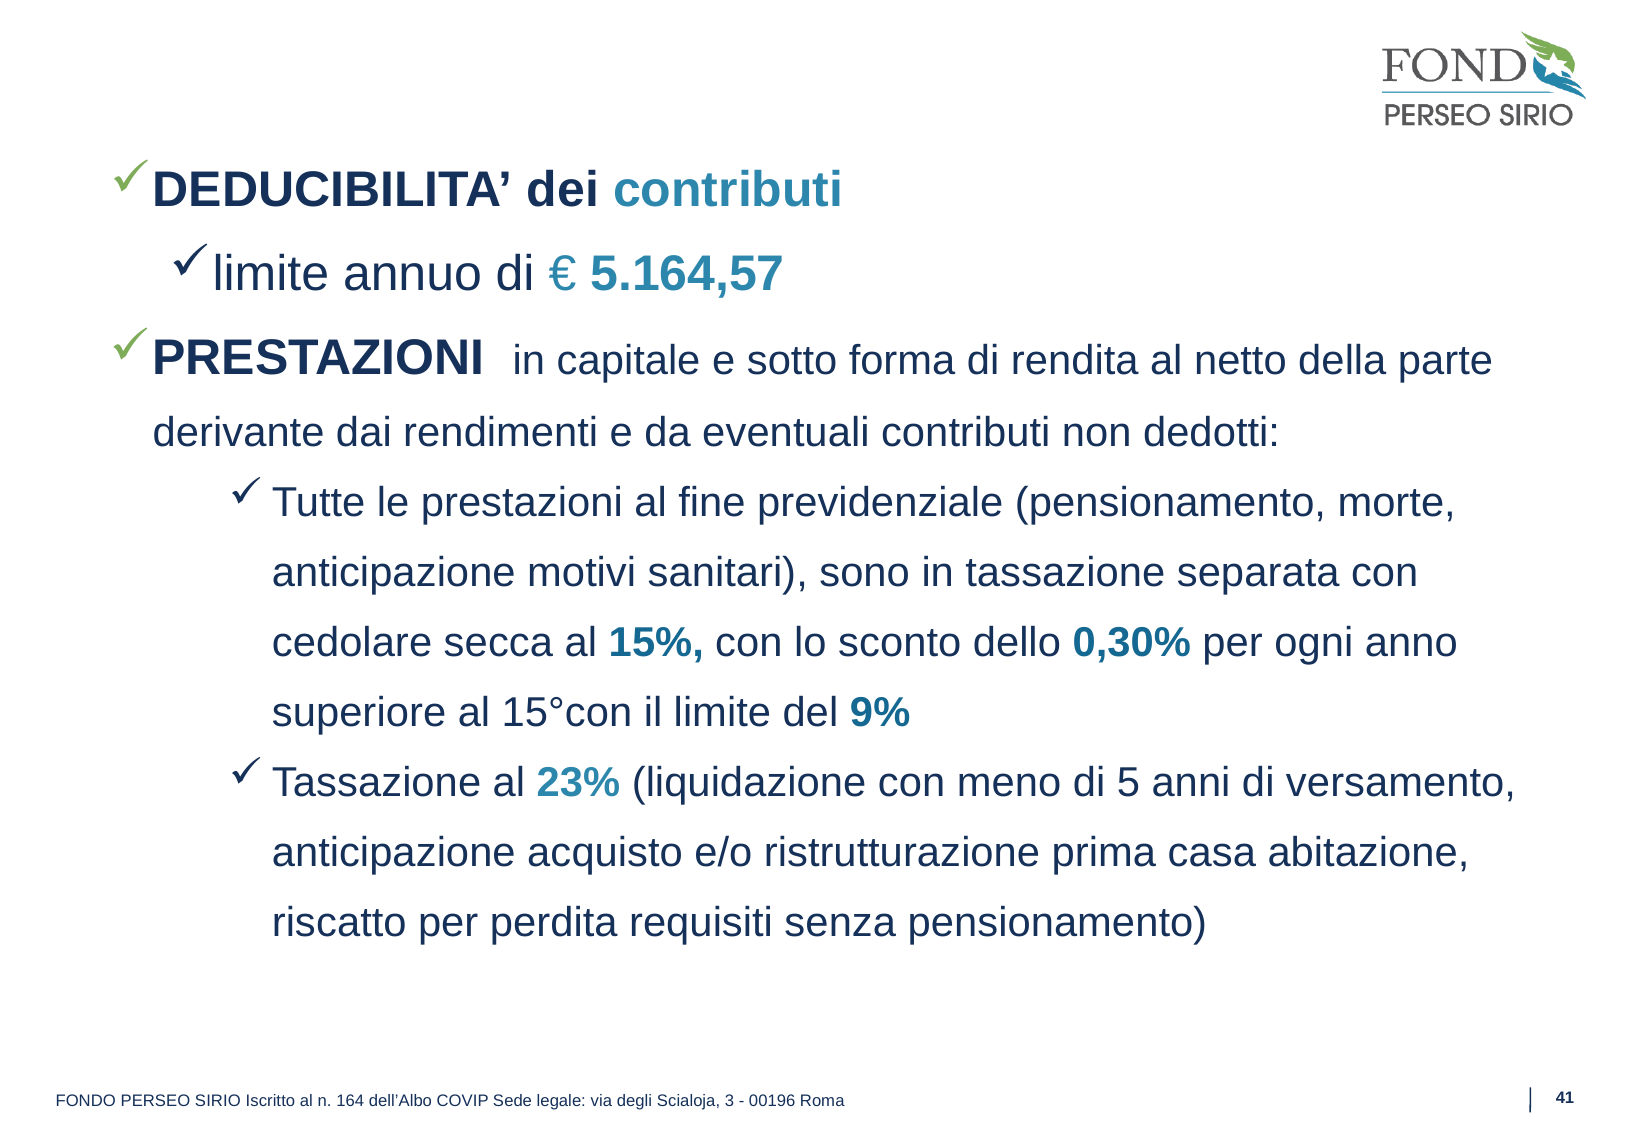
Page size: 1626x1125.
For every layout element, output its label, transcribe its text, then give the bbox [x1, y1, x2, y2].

list DEDUCIBILITA’ dei contributi limite annuo di € 5.164,57 PRESTAZIONI in capitale e sotto forma di rendita al netto della parte derivante dai rendimenti e da eventuali contributi non dedotti: Tutte le prestazioni al fine previdenziale (pensionamento, morte, anticipazione motivi sanitari), sono in tassazione separata con cedolare secca al 15%, con lo sconto dello 0,30% per ogni anno superiore al 15°con il limite del 9% Tassazione al 23% (liquidazione con meno di 5 anni di versamento, anticipazione acquisto e/o ristrutturazione prima casa abitazione, riscatto per perdita requisiti senza pensionamento) [21, 125, 1590, 965]
slide_number 41 [1522, 1081, 1590, 1125]
footer FONDO PERSEO SIRIO Iscritto al n. 164 dell’Albo COVIP Sede legale: via degli Scialoja, 3 - 00196 Roma [40, 1082, 1504, 1125]
picture [1380, 31, 1586, 125]
